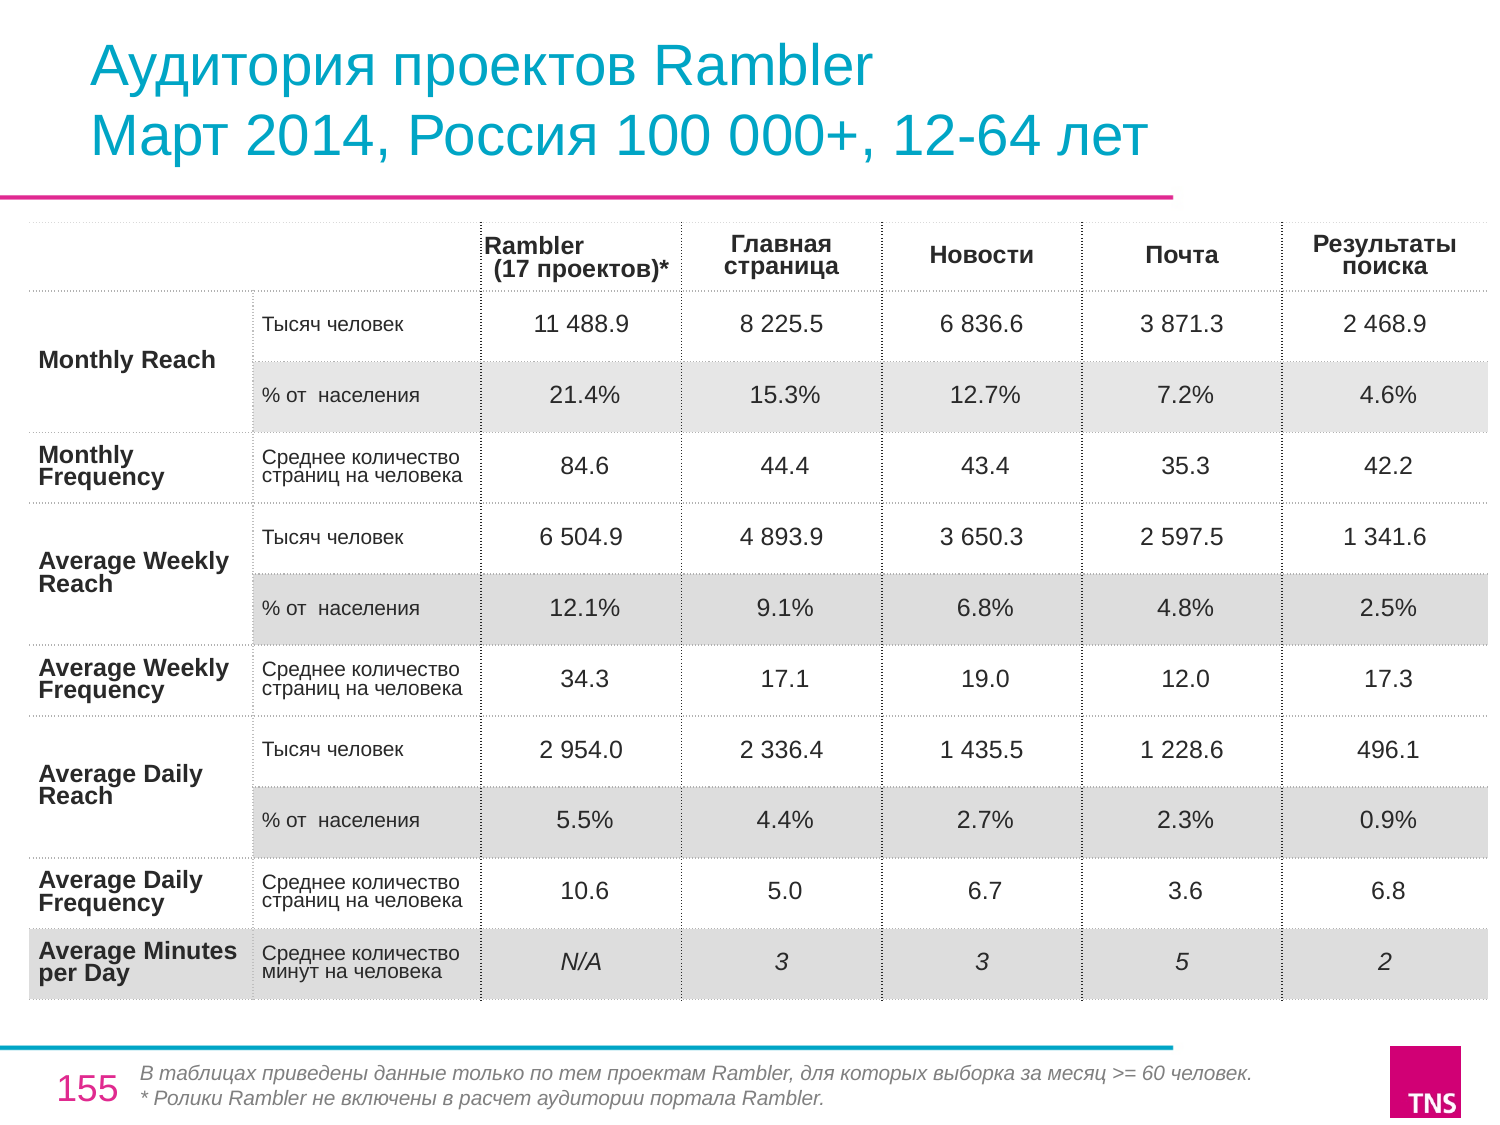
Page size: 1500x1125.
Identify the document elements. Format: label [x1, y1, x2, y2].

table_header [29, 223, 1488, 291]
text_box [124, 1052, 1463, 1117]
slide_number [40, 1055, 392, 1125]
title [74, 8, 1476, 187]
picture [0, 0, 1500, 1125]
table_cell [29, 291, 1488, 999]
